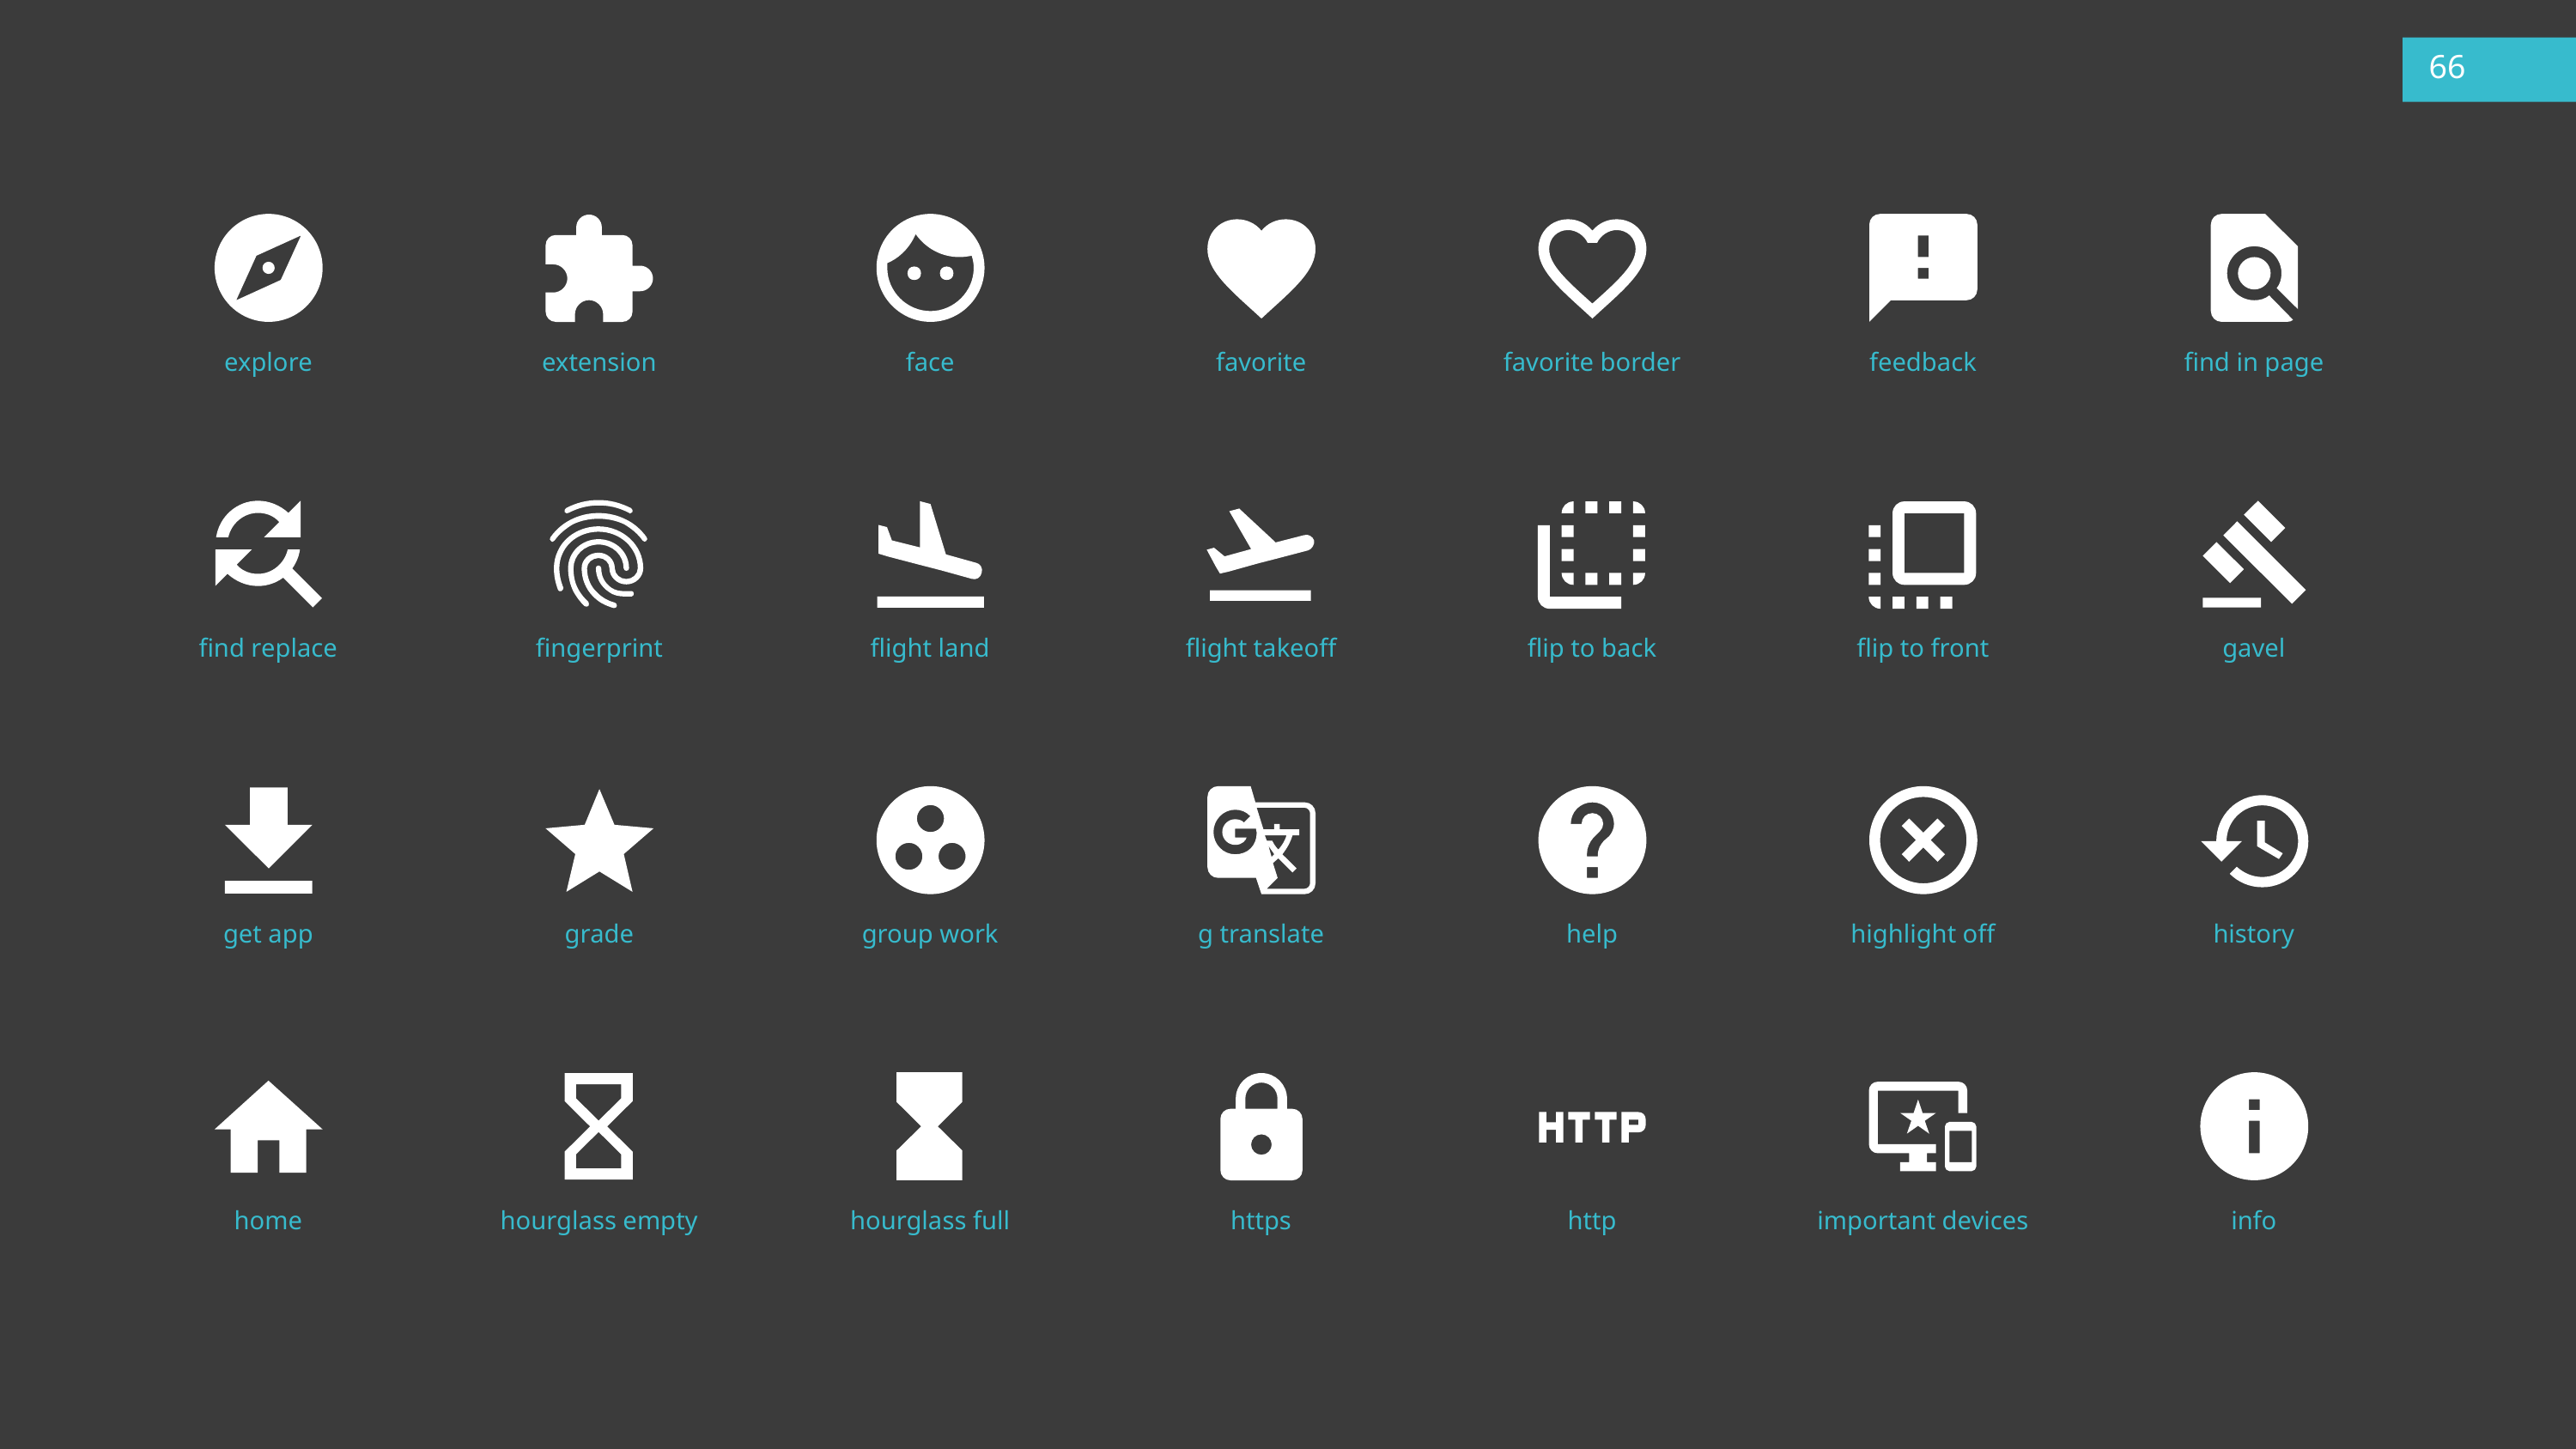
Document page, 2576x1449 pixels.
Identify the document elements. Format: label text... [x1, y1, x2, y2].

text_box favorite [1082, 339, 1413, 383]
text_box [1207, 219, 1316, 319]
text_box [1632, 501, 1645, 513]
text_box https [1082, 1197, 1413, 1241]
text_box [1945, 1121, 1977, 1172]
text_box face [750, 339, 1082, 383]
text_box [1632, 549, 1645, 561]
text_box [878, 500, 982, 579]
text_box flip to back [1413, 626, 1744, 669]
text_box [2201, 795, 2309, 888]
text_box [1940, 597, 1953, 609]
text_box [1210, 590, 1311, 601]
text_box [554, 526, 644, 609]
text_box [216, 500, 301, 537]
text_box [545, 214, 653, 323]
text_box [214, 1080, 323, 1173]
text_box flight land [750, 626, 1082, 669]
text_box [896, 1072, 963, 1180]
text_box explore [89, 339, 420, 383]
text_box [564, 500, 633, 514]
text_box http [1413, 1197, 1744, 1241]
text_box hourglass empty [420, 1197, 750, 1241]
text_box [1585, 501, 1598, 513]
text_box [2200, 1072, 2309, 1180]
text_box [224, 787, 313, 869]
text_box [1893, 597, 1905, 609]
text_box gavel [2075, 626, 2433, 669]
text_box favorite border [1413, 339, 1744, 383]
text_box [1868, 597, 1881, 609]
text_box [1632, 573, 1645, 585]
text_box [1869, 214, 1978, 322]
text_box [1621, 1112, 1646, 1143]
text_box [214, 214, 323, 322]
text_box [1561, 501, 1574, 513]
text_box home [89, 1197, 420, 1241]
text_box [1916, 597, 1929, 609]
text_box [1893, 501, 1977, 585]
text_box flight takeoff [1082, 626, 1413, 669]
slide_number 66 [2415, 35, 2502, 100]
text_box [1632, 524, 1645, 537]
text_box [1206, 508, 1315, 574]
text_box [1868, 549, 1881, 561]
text_box [1538, 785, 1647, 894]
text_box flip to front [1744, 626, 2075, 669]
text_box [1868, 573, 1881, 585]
text_box [1868, 1082, 1968, 1172]
text_box [1537, 524, 1622, 609]
text_box [2223, 521, 2306, 604]
text_box [876, 214, 985, 322]
text_box history [2075, 912, 2433, 955]
text_box find replace [89, 626, 420, 669]
text_box [877, 596, 984, 608]
text_box fingerprint [420, 626, 750, 669]
text_box important devices [1744, 1197, 2075, 1241]
text_box [2202, 597, 2262, 608]
text_box [1207, 785, 1316, 894]
text_box info [2075, 1197, 2433, 1241]
text_box g translate [1082, 912, 1413, 955]
text_box [876, 785, 985, 894]
text_box highlight off [1744, 912, 2075, 955]
text_box group work [750, 912, 1082, 955]
text_box [2244, 500, 2286, 543]
text_box find in page [2075, 339, 2433, 383]
text_box [1220, 1073, 1303, 1181]
text_box [1869, 785, 1978, 894]
text_box [2202, 542, 2245, 584]
text_box [1868, 524, 1881, 537]
text_box hourglass full [750, 1197, 1082, 1241]
text_box [1595, 1112, 1617, 1143]
text_box [564, 1073, 633, 1180]
text_box [2210, 214, 2299, 322]
text_box [545, 789, 654, 892]
text_box [215, 549, 323, 608]
text_box grade [420, 912, 750, 955]
text_box extension [420, 339, 750, 383]
text_box [224, 881, 313, 894]
text_box [1609, 501, 1622, 513]
text_box [1538, 219, 1647, 319]
text_box [1539, 1112, 1564, 1143]
text_box feedback [1744, 339, 2075, 383]
text_box [1568, 1112, 1590, 1143]
text_box get app [89, 912, 420, 955]
text_box [550, 512, 647, 543]
text_box help [1413, 912, 1744, 955]
